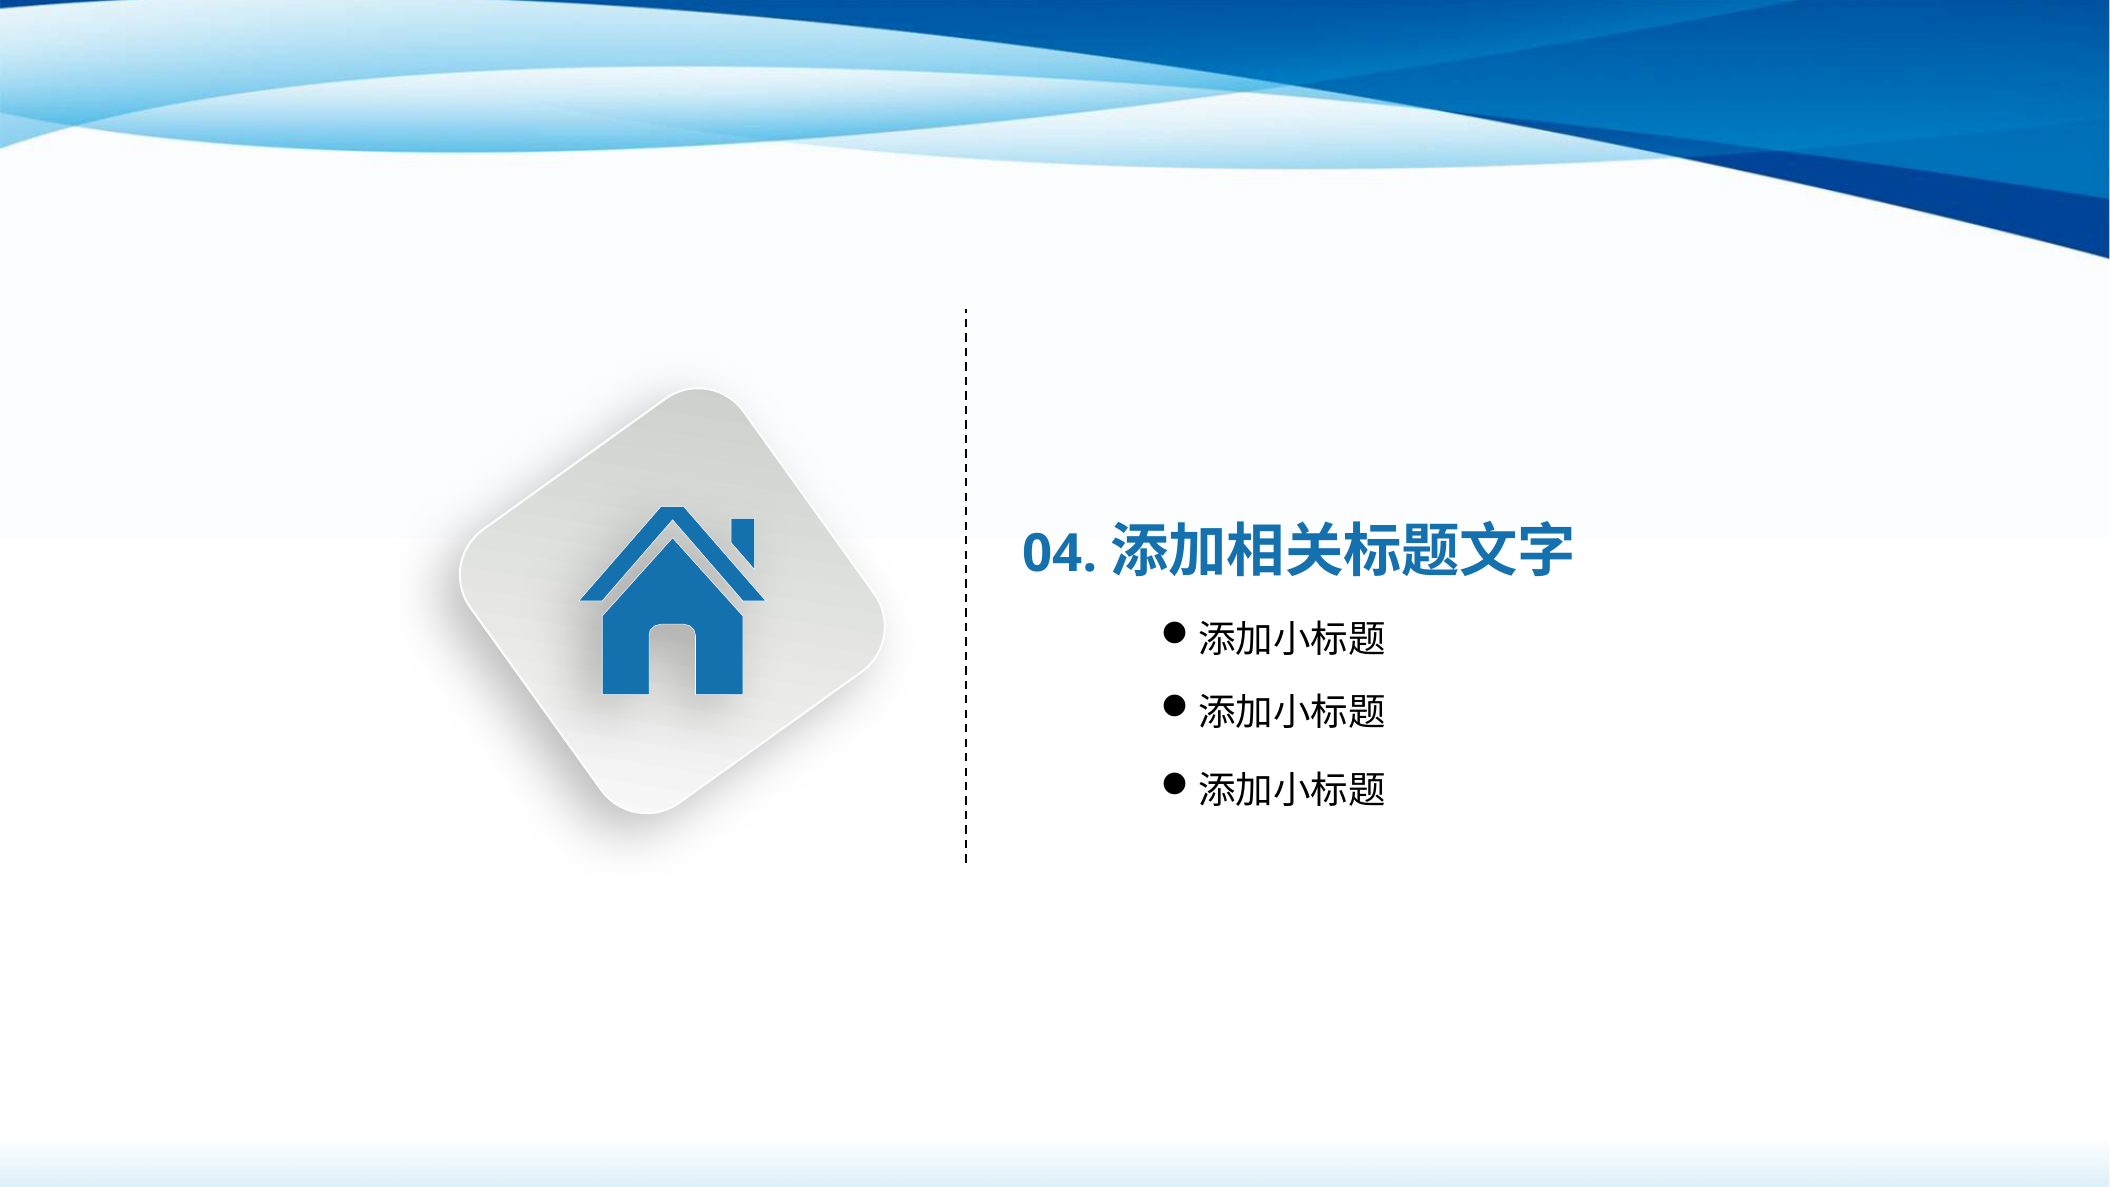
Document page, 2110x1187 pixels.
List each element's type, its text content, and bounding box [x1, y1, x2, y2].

text_box 04.添加相关标题文字 [1007, 506, 1867, 591]
text_box 添加小标题 [1160, 614, 1509, 660]
text_box 添加小标题 [1160, 688, 1509, 734]
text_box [504, 432, 841, 769]
text_box 添加小标题 [1160, 766, 1509, 812]
picture [0, 0, 2110, 1187]
